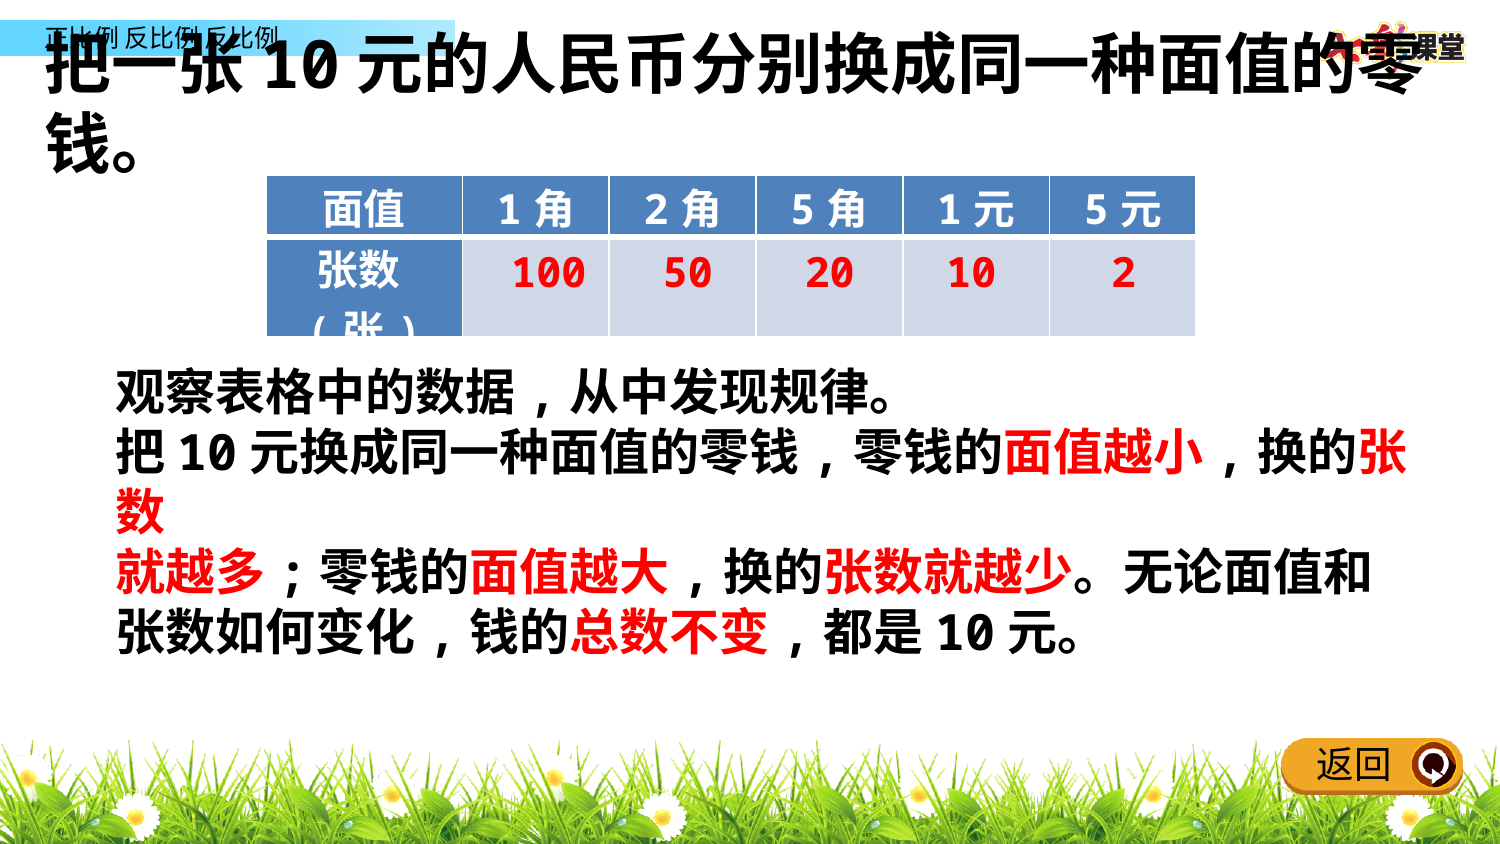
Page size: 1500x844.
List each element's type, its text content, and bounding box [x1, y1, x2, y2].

table_header 面值 [267, 190, 462, 234]
table_cell [1050, 240, 1195, 336]
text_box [1281, 733, 1464, 795]
table_cell 张数(张) [267, 240, 462, 336]
text_box 观察表格中的数据,从中发现规律。 把10元换成同一种面值的零钱,零钱的面值越小,换的张数 就越多;零钱的面值越大,换的张数就越少。无论面值和张数如何变化,钱的总数不变,都是10元。 [100, 352, 1427, 668]
text_box 2 [1096, 238, 1151, 303]
text_box 100 [496, 238, 602, 303]
table_header 2角 [610, 190, 755, 234]
table_header 5角 [757, 190, 902, 234]
text_box 50 [648, 238, 728, 303]
table_cell [463, 240, 608, 336]
table_cell [757, 240, 902, 336]
text_box 20 [789, 238, 870, 303]
text_box 把一张10元的人民币分别换成同一种面值的零钱。 [29, 14, 1500, 190]
text_box 10 [931, 238, 1012, 303]
table_cell [904, 240, 1049, 336]
table_header 5元 [1050, 190, 1195, 234]
table_cell [610, 240, 755, 336]
picture [0, 740, 1500, 844]
table_header 1角 [463, 190, 608, 234]
table_header 1元 [904, 190, 1049, 234]
